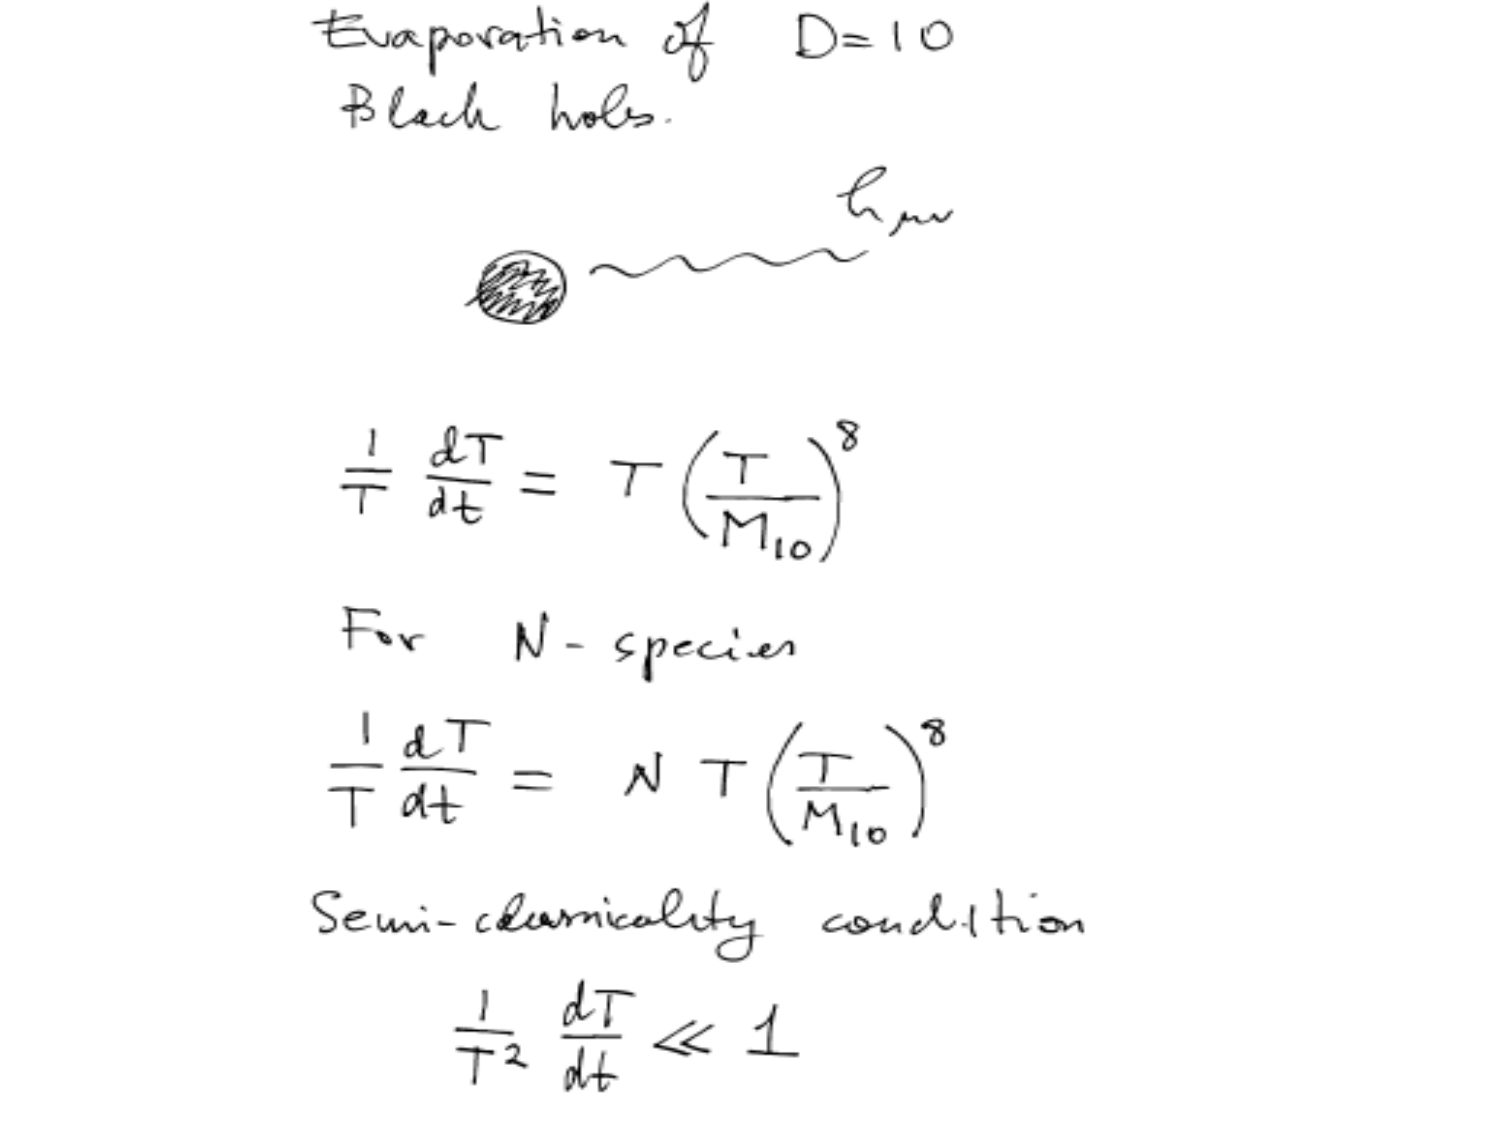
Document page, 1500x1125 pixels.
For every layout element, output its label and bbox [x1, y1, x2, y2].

picture [262, 0, 1176, 1111]
